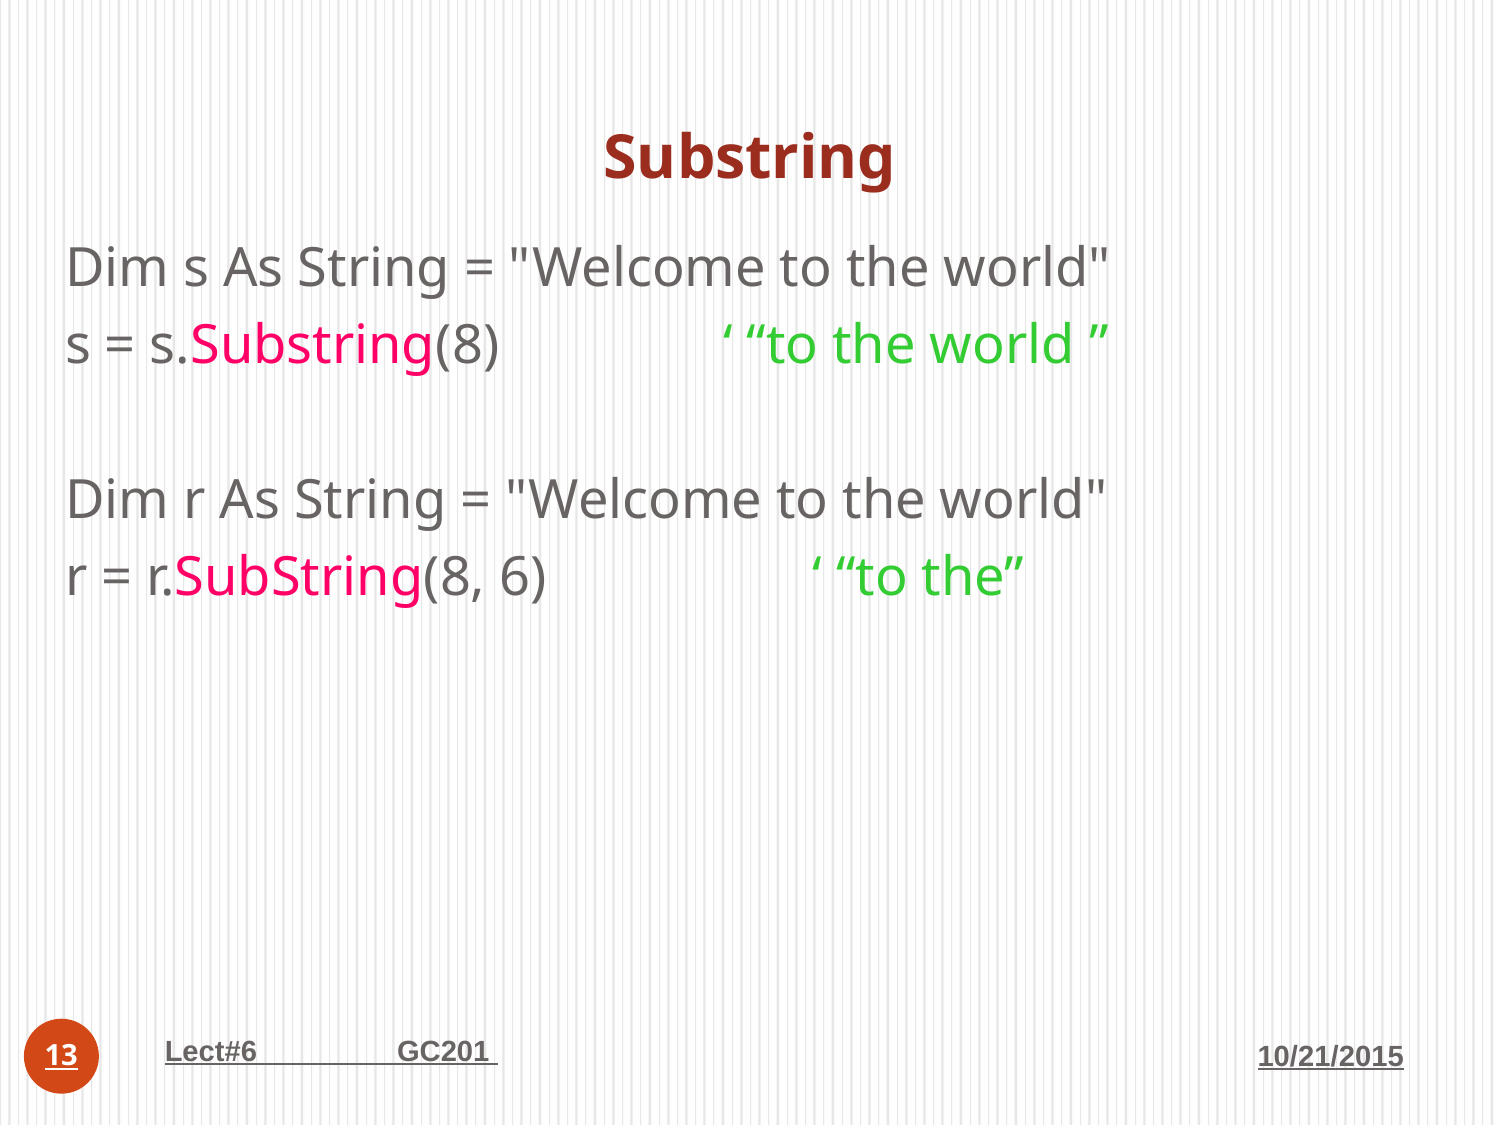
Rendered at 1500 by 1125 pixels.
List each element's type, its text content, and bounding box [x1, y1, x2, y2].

slide_number 13 [23, 1018, 99, 1094]
footer Lect#6 GC201 [150, 1012, 800, 1088]
title Substring [74, 37, 1426, 279]
subtitle Dim s As String = "Welcome to the world" s = s.Substring(8) ‘ “to the world ” Dim r As String = "Welcome to the world" r = r.SubString(8, 6) ‘ “to the” [49, 224, 1438, 926]
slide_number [1012, 1015, 1419, 1094]
